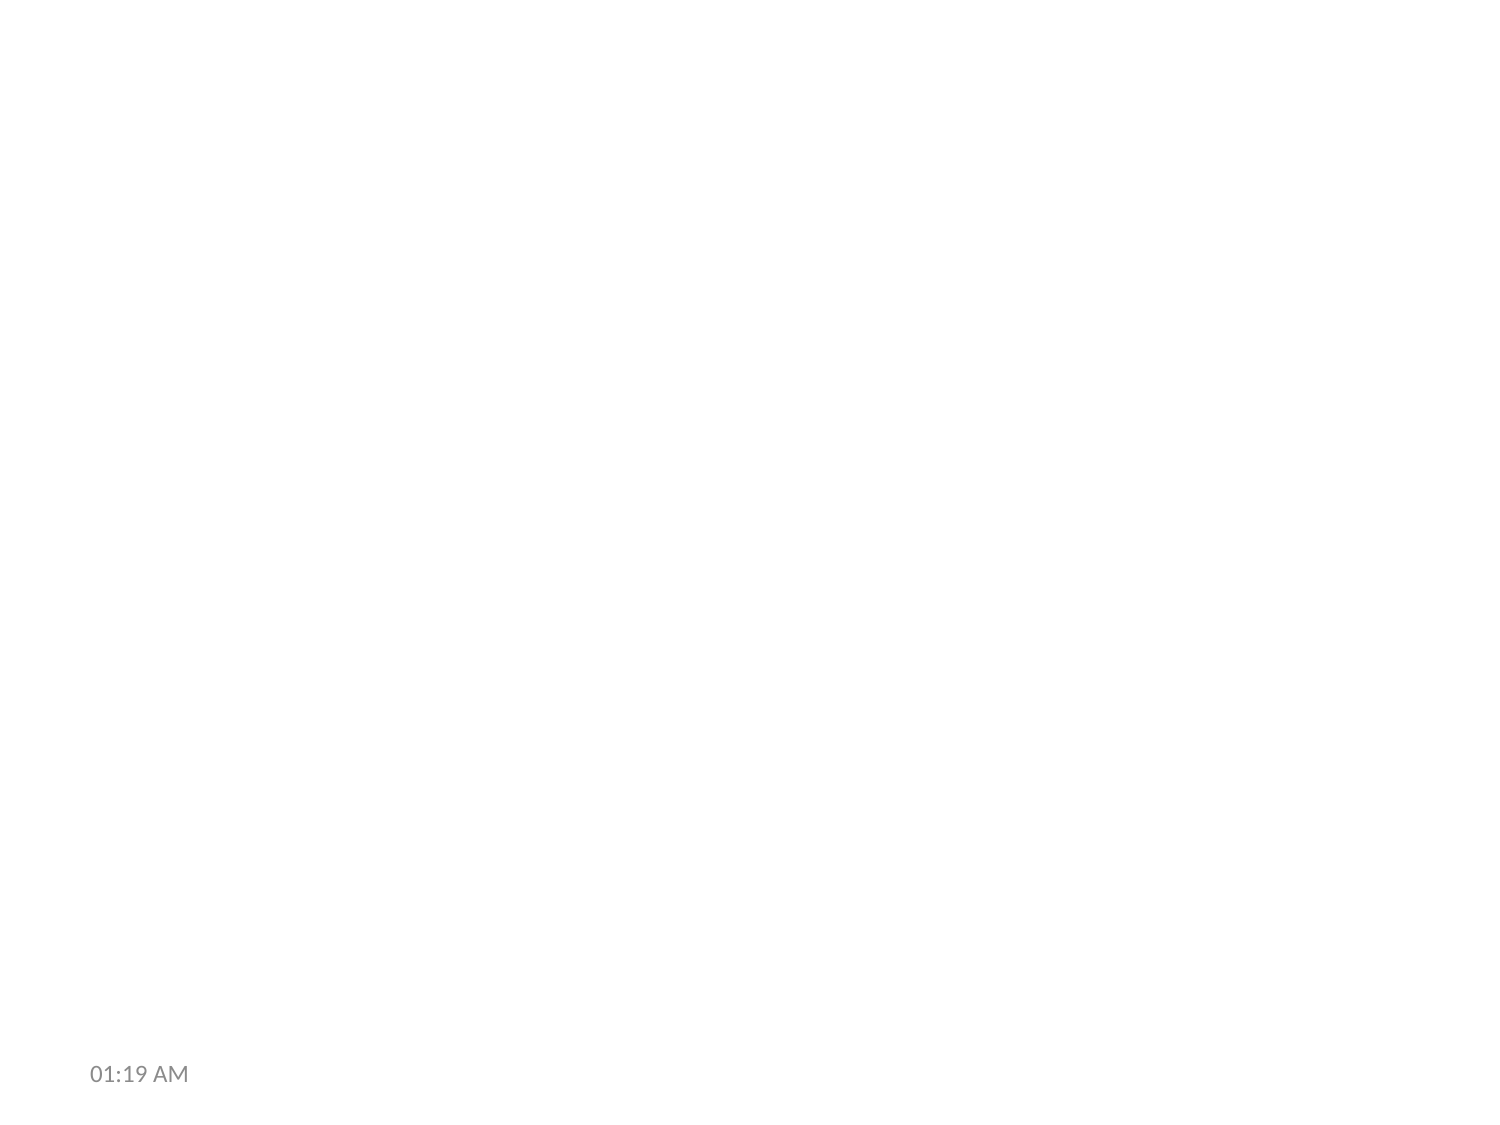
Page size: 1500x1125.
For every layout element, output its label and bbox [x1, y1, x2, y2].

slide_number [75, 1042, 425, 1103]
